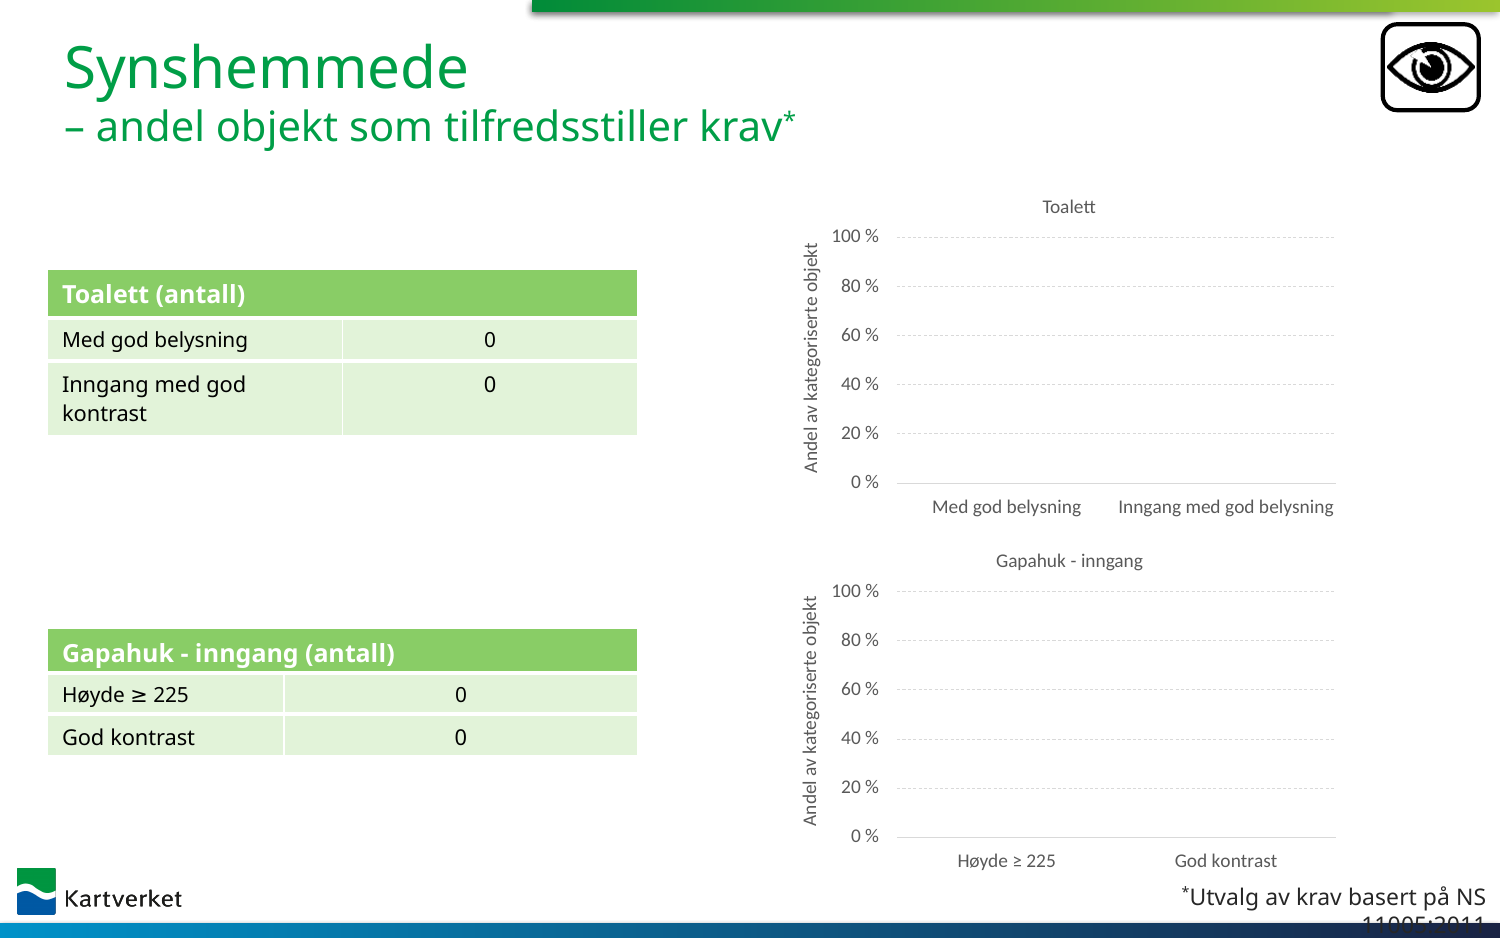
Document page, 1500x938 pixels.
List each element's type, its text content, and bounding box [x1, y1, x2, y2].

table_cell Med god belysning [48, 320, 342, 359]
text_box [1382, 24, 1480, 111]
table_cell 0 [285, 716, 637, 755]
picture [791, 187, 1348, 526]
text_box *Utvalg av krav basert på NS 11005:2011 [1068, 873, 1500, 938]
table_header Toalett (antall) [48, 270, 637, 316]
table_header Gapahuk - inngang (antall) [48, 629, 637, 671]
table_cell 0 [343, 363, 637, 435]
table_cell 0 [343, 320, 637, 359]
picture [791, 541, 1348, 880]
text_box Synshemmede – andel objekt som tilfredsstiller krav* [49, 24, 1431, 158]
table_cell Høyde ≥ 225 [48, 675, 283, 712]
table_cell Inngang med god kontrast [48, 363, 342, 435]
table_cell God kontrast [48, 716, 283, 755]
table_cell 0 [285, 675, 637, 712]
